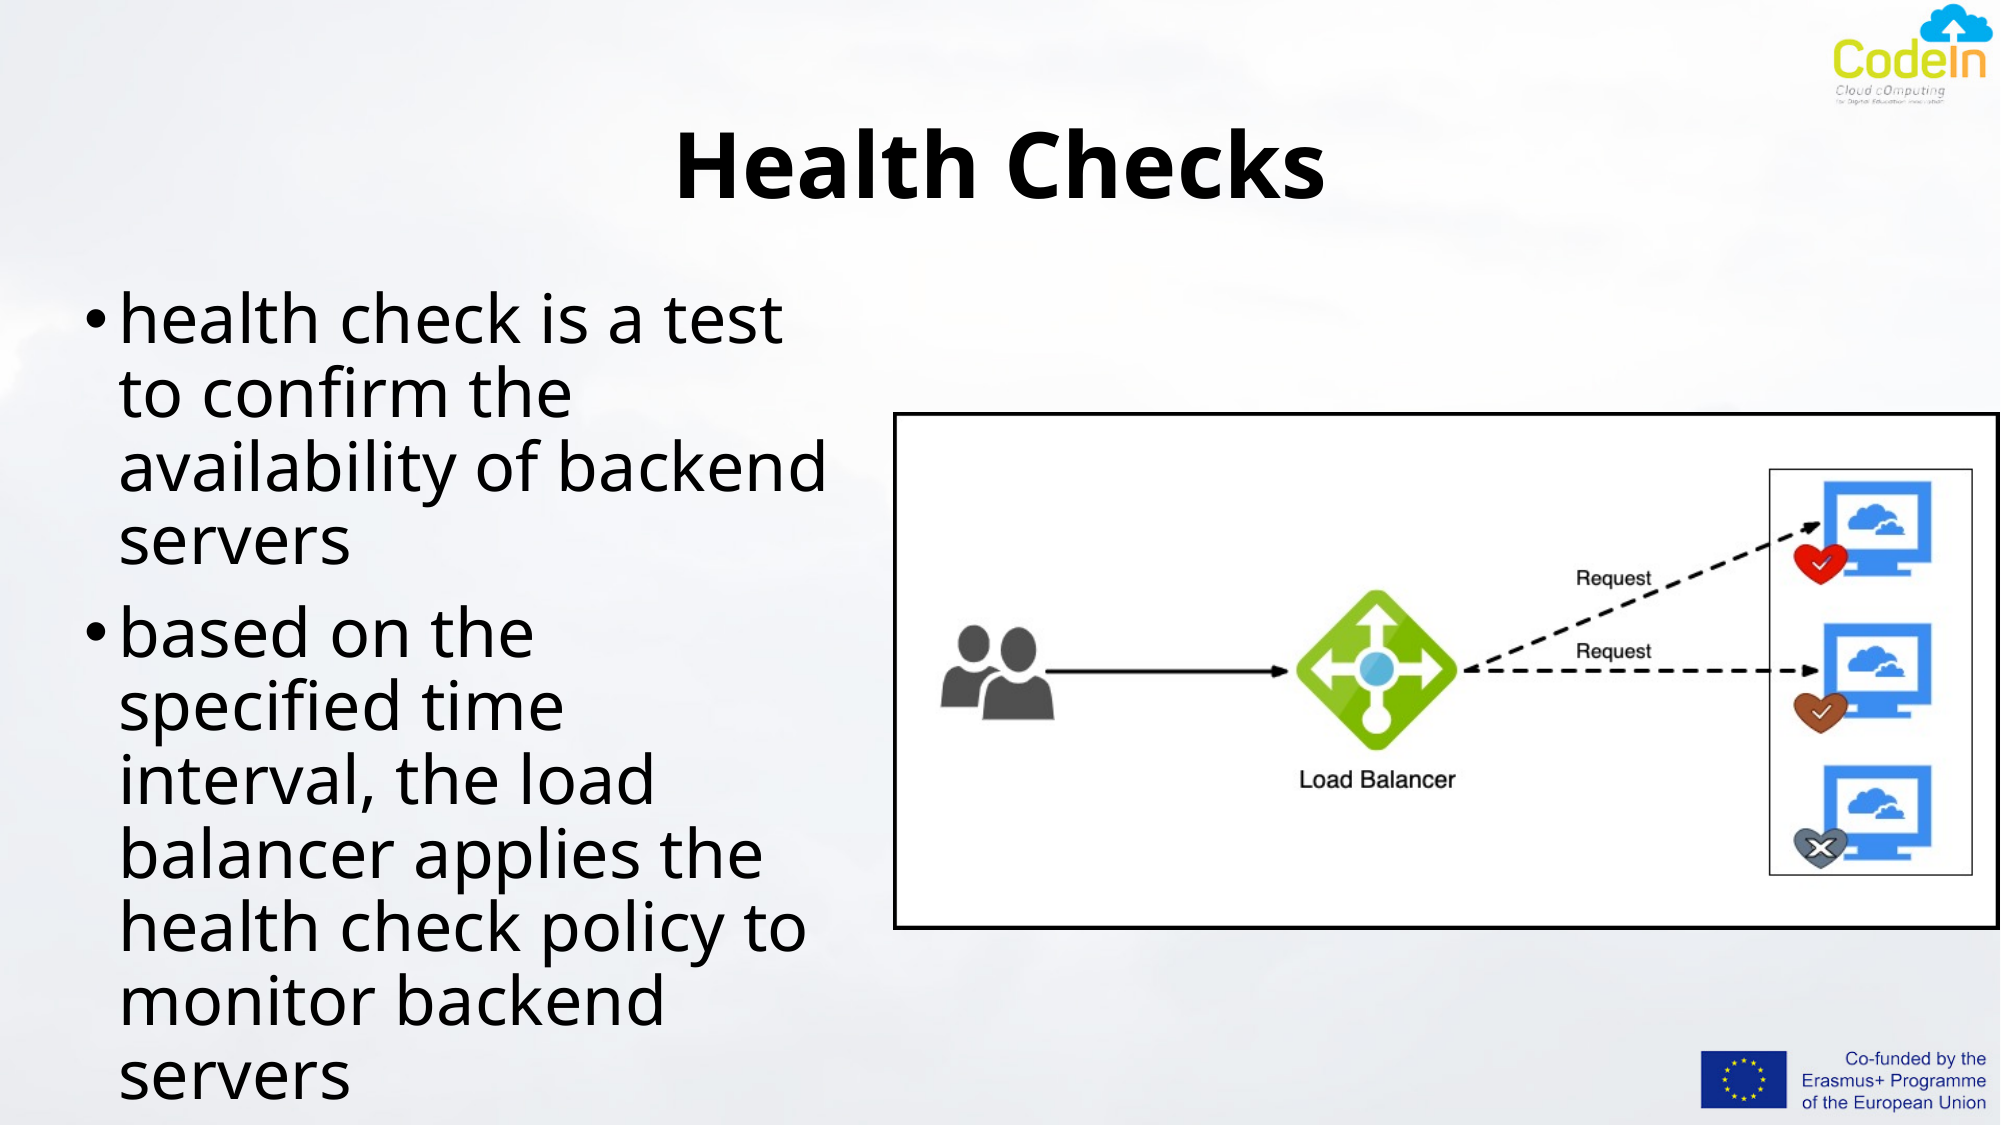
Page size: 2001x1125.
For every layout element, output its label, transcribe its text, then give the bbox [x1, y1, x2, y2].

picture [0, 0, 2001, 1125]
list health check is a test to confirm the availability of backend servers based on the specified time interval, the load balancer applies the health check policy to monitor backend servers [69, 277, 849, 1125]
title Health Checks [137, 59, 1863, 278]
